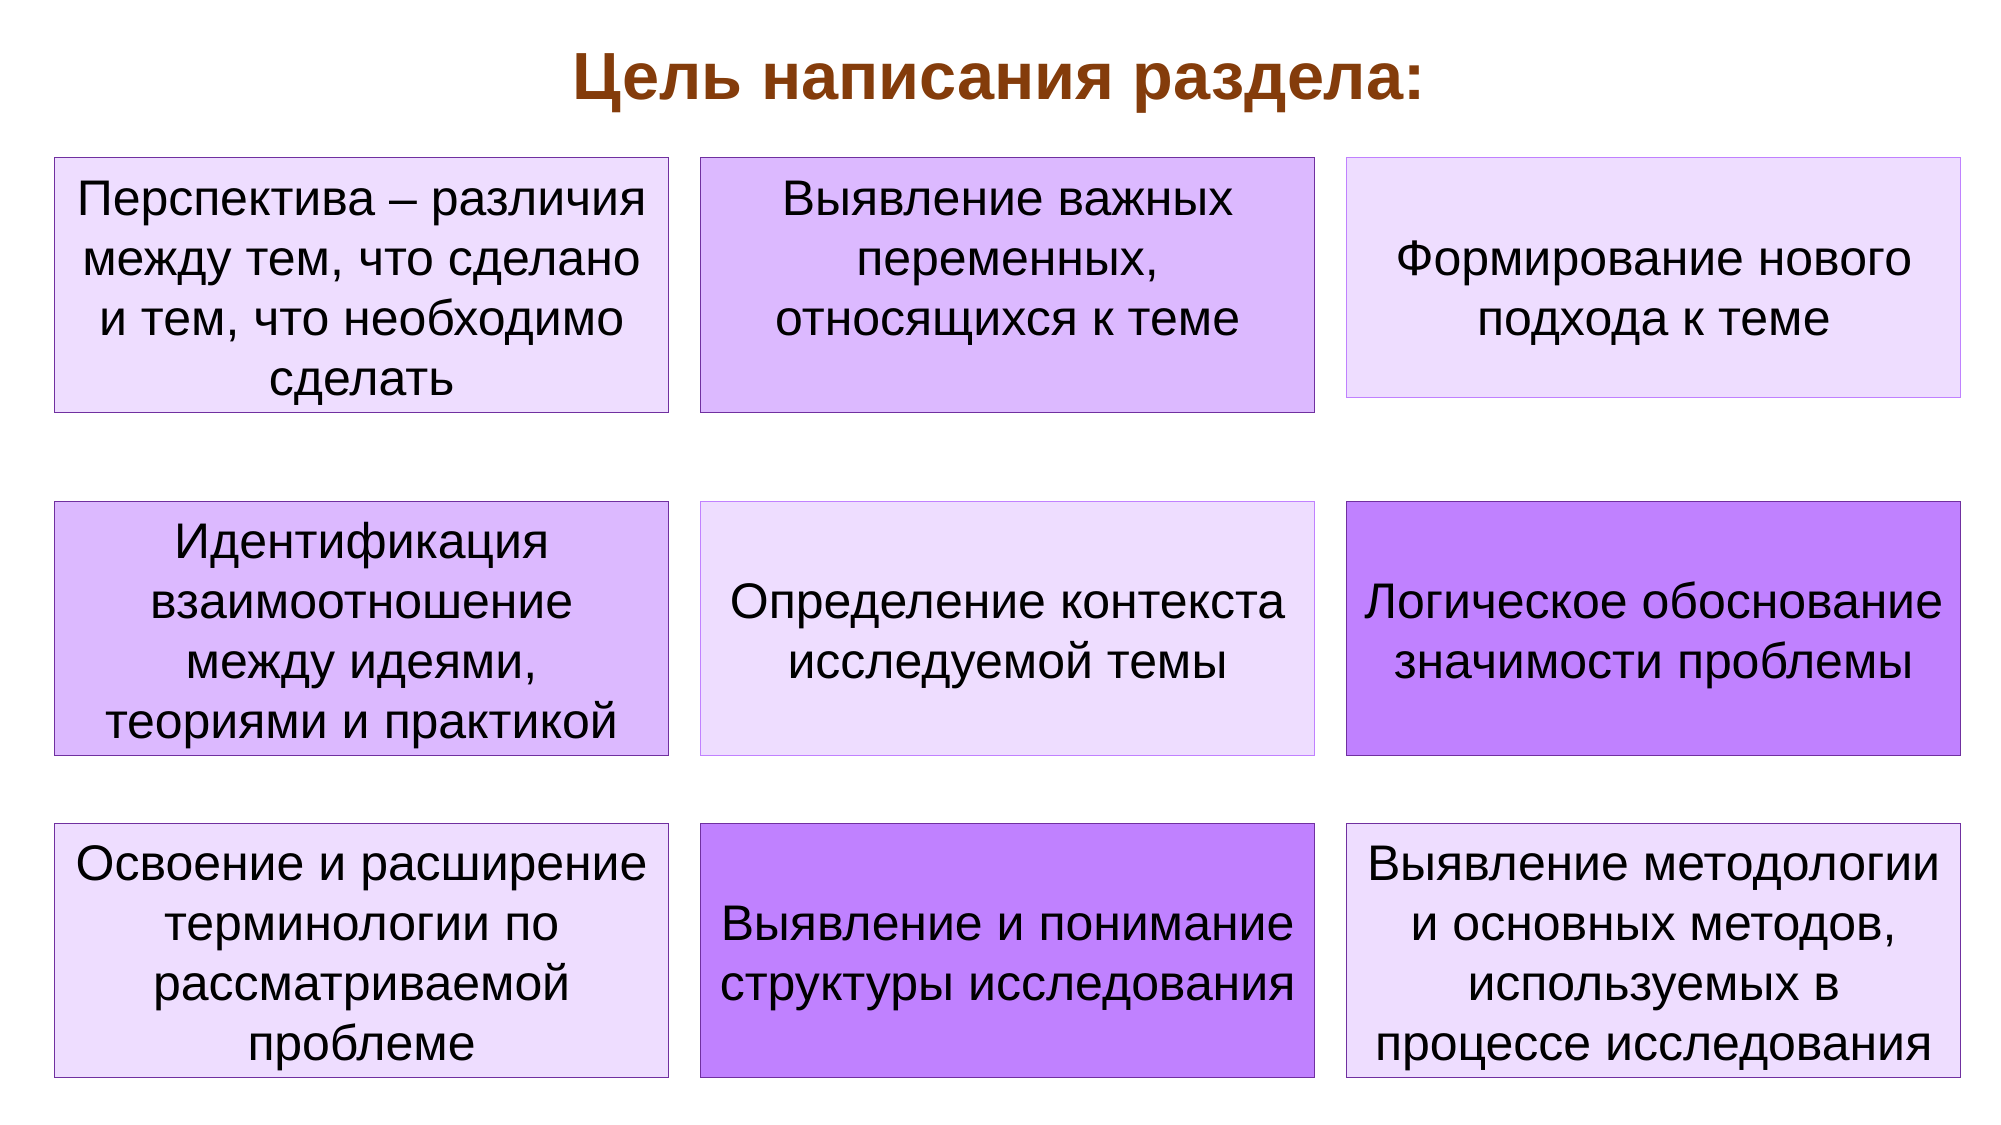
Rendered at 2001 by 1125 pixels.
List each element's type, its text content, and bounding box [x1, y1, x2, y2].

text_box Формирование нового подхода к теме [1346, 157, 1961, 398]
text_box Идентификация взаимоотношение между идеями, теориями и практикой [54, 501, 669, 756]
text_box Цель написания раздела: [38, 21, 1961, 134]
text_box Определение контекста исследуемой темы [700, 501, 1315, 756]
text_box Логическое обоснование значимости проблемы [1346, 501, 1961, 756]
text_box Выявление методологии и основных методов, используемых в процессе исследования [1346, 823, 1961, 1078]
text_box Перспектива – различия между тем, что сделано и тем, что необходимо сделать [54, 157, 669, 413]
text_box Выявление важных переменных, относящихся к теме [700, 157, 1315, 413]
text_box Освоение и расширение терминологии по рассматриваемой проблеме [54, 823, 669, 1078]
text_box Выявление и понимание структуры исследования [700, 823, 1315, 1078]
